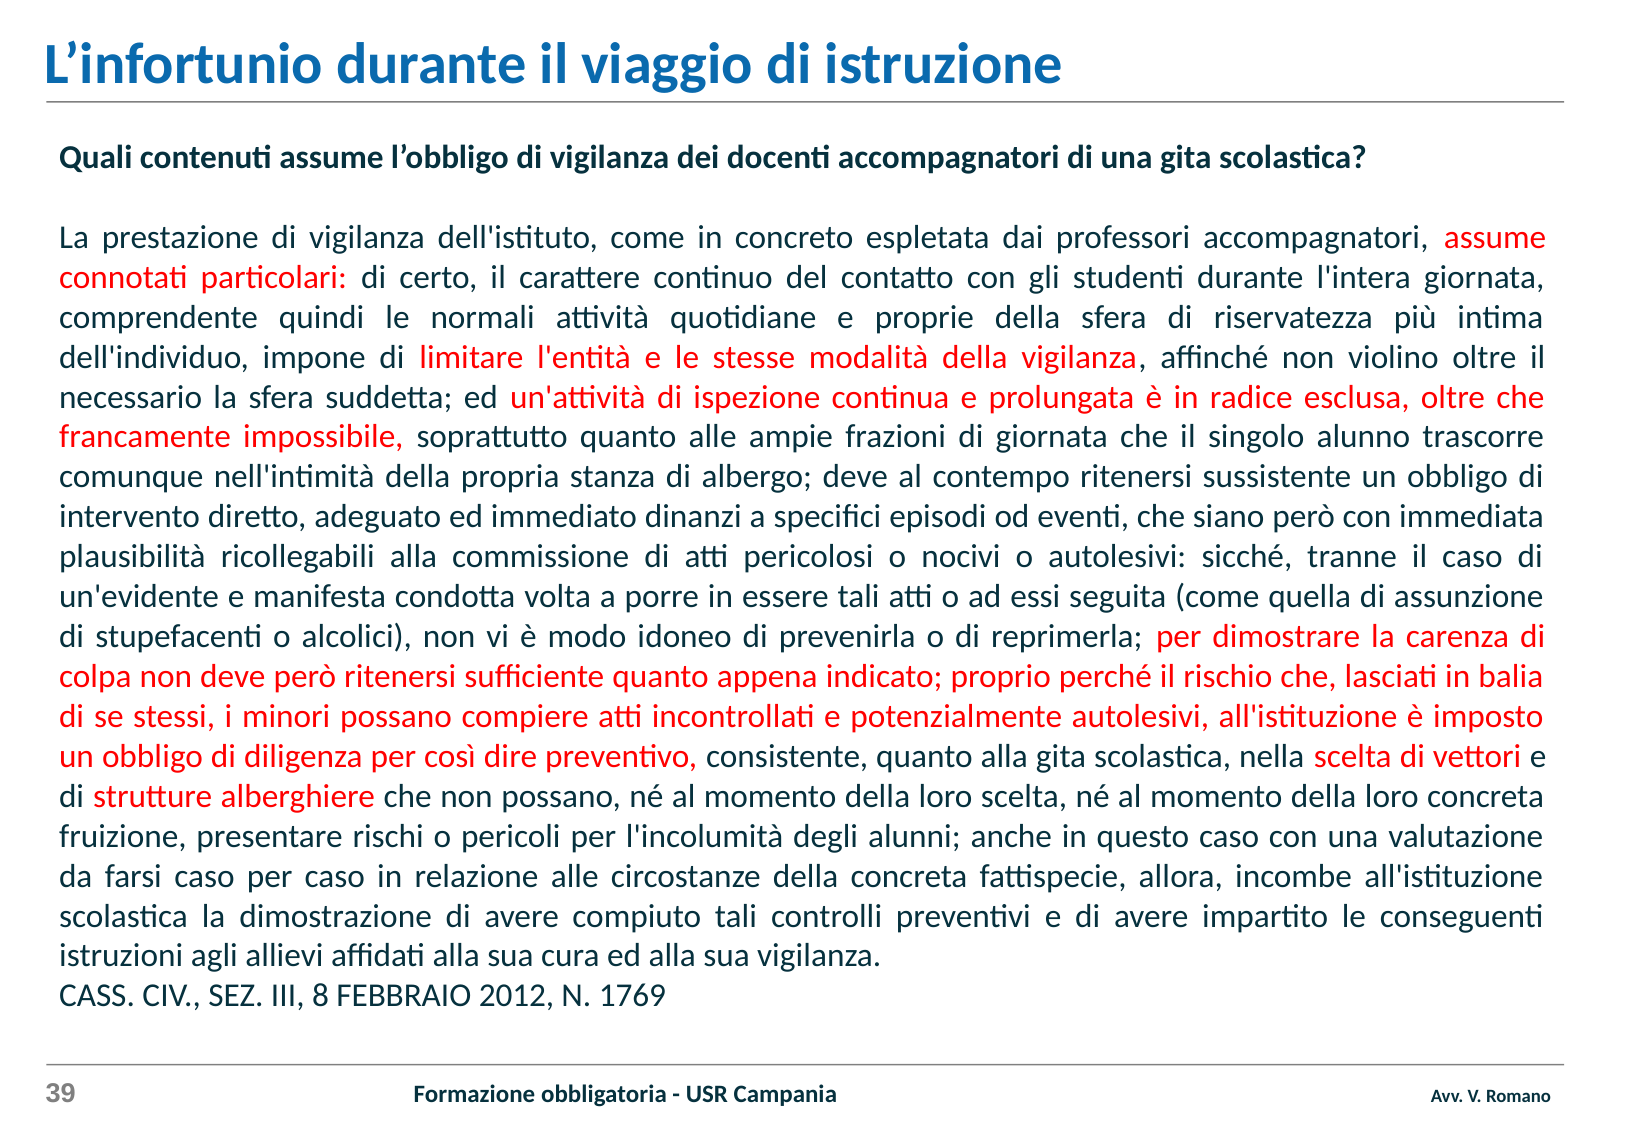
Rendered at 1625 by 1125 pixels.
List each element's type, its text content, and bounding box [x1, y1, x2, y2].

text_box Quali contenuti assume l’obbligo di vigilanza dei docenti accompagnatori di una gita scolastica? La prestazione di vigilanza dell'istituto, come in concreto espletata dai professori accompagnatori, assume connotati particolari: di certo, il carattere continuo del contatto con gli studenti durante l'intera giornata, comprendente quindi le normali attività quotidiane e proprie della sfera di riservatezza più intima dell'individuo, impone di limitare l'entità e le stesse modalità della vigilanza, affinché non violino oltre il necessario la sfera suddetta; ed un'attività di ispezione continua e prolungata è in radice esclusa, oltre che francamente impossibile, soprattutto quanto alle ampie frazioni di giornata che il singolo alunno trascorre comunque nell'intimità della propria stanza di albergo; deve al contempo ritenersi sussistente un obbligo di intervento diretto, adeguato ed immediato dinanzi a specifici episodi od eventi, che siano però con immediata plausibilità ricollegabili alla commissione di atti pericolosi o nocivi o autolesivi: sicché, tranne il caso di un'evidente e manifesta condotta volta a porre in essere tali atti o ad essi seguita (come quella di assunzione di stupefacenti o alcolici), non vi è modo idoneo di prevenirla o di reprimerla; per dimostrare la carenza di colpa non deve però ritenersi sufficiente quanto appena indicato; proprio perché il rischio che, lasciati in balia di se stessi, i minori possano compiere atti incontrollati e potenzialmente autolesivi, all'istituzione è imposto un obbligo di diligenza per così dire preventivo, consistente, quanto alla gita scolastica, nella scelta di vettori e di strutture alberghiere che non possano, né al momento della loro scelta, né al momento della loro concreta fruizione, presentare rischi o pericoli per l'incolumità degli alunni; anche in questo caso con una valutazione da farsi caso per caso in relazione alle circostanze della concreta fattispecie, allora, incombe all'istituzione scolastica la dimostrazione di avere compiuto tali controlli preventivi e di avere impartito le conseguenti istruzioni agli allievi affidati alla sua cura ed alla sua vigilanza. CASS. CIV., SEZ. III, 8 FEBBRAIO 2012, N. 1769 [44, 127, 1561, 1041]
text_box L’infortunio durante il viaggio di istruzione [44, 24, 1561, 91]
